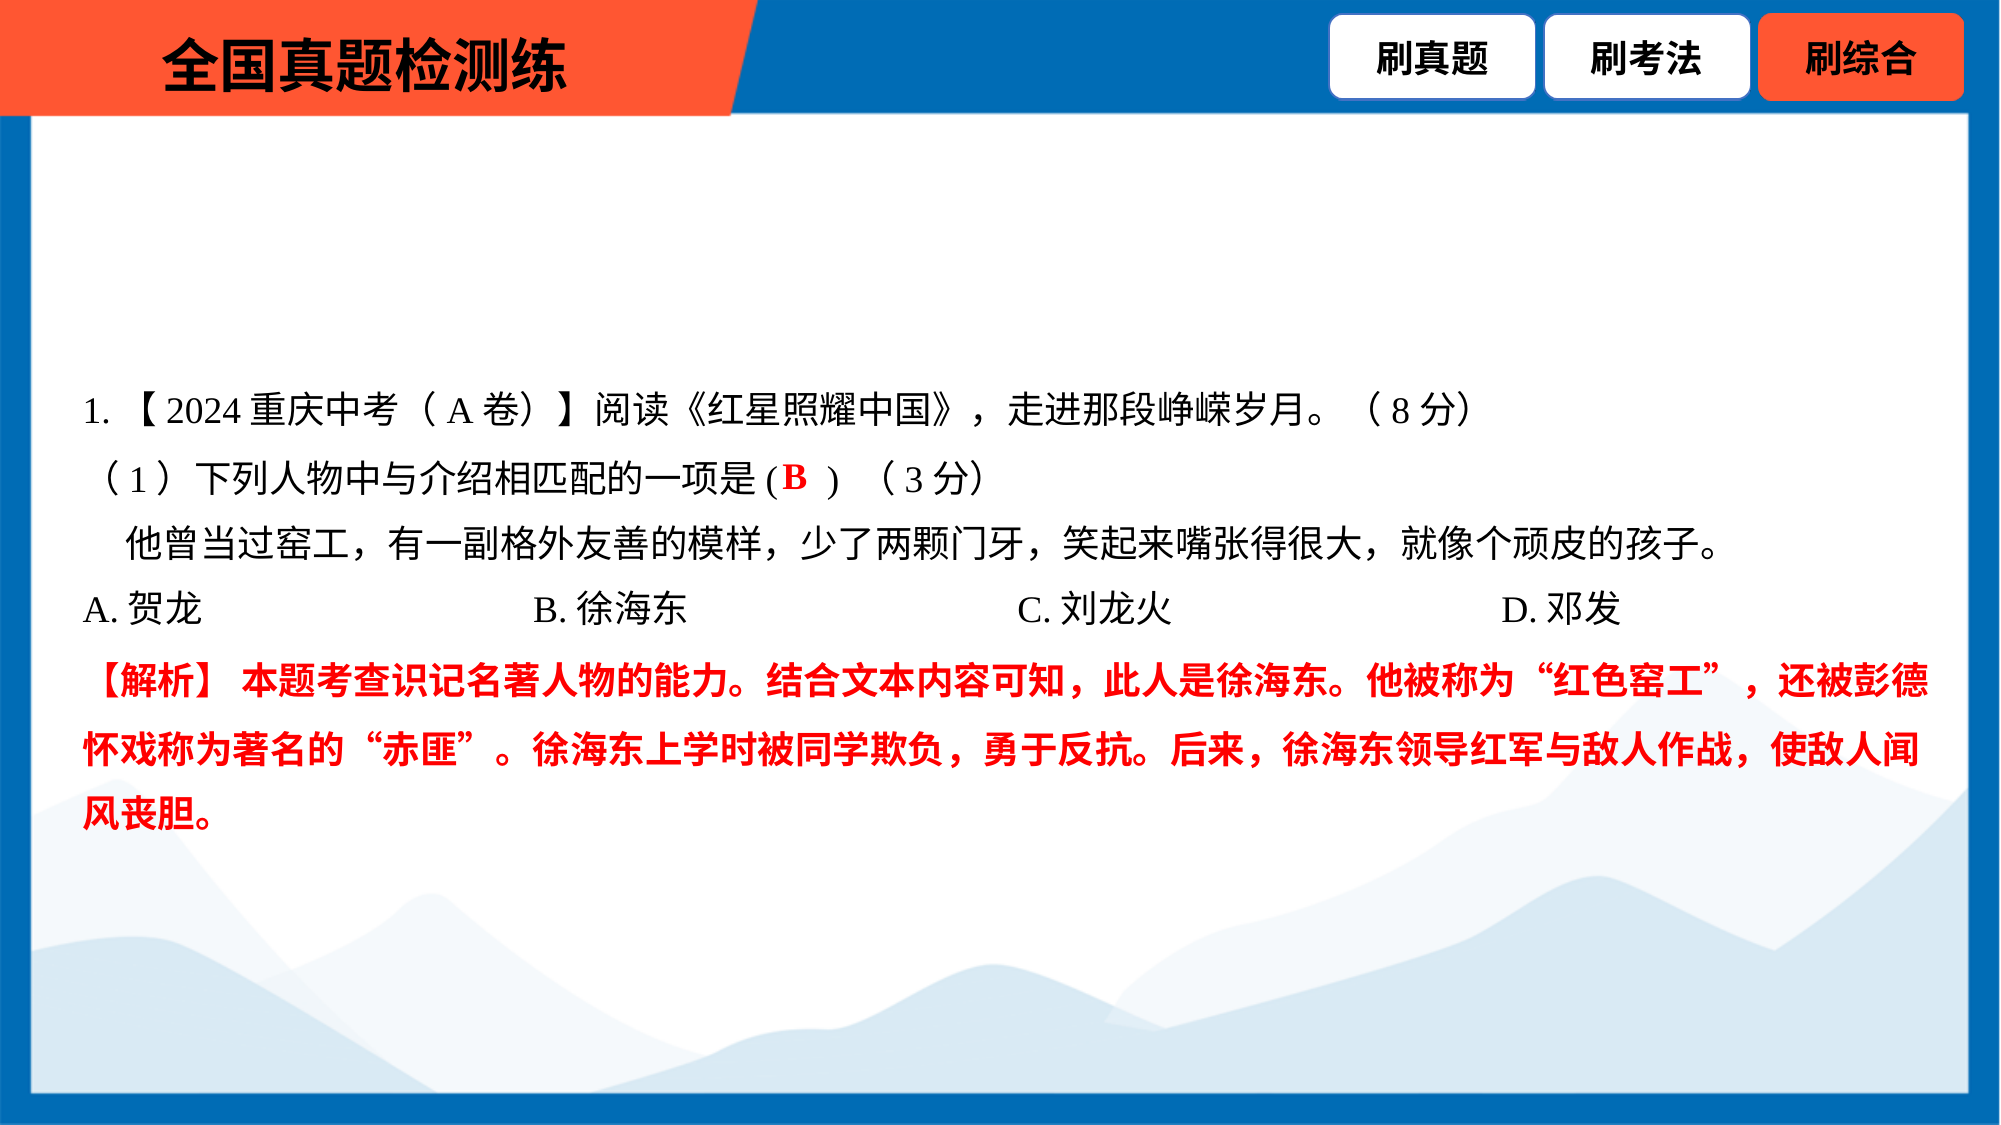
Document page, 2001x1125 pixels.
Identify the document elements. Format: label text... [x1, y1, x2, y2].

text_box （1）下列人物中与介绍相匹配的一项是( ) （3分） 他曾当过窑工，有一副格外友善的模样，少了两颗门牙，笑起来嘴张得很大，就像个顽皮的孩子。 [82, 431, 1917, 558]
text_box 【解析】 本题考查识记名著人物的能力。结合文本内容可知，此人是徐海东。他被称为“红色窑工”，还被彭德 怀戏称为著名的“赤匪”。徐海东上学时被同学欺负，勇于反抗。后来，徐海东领导红军与敌人作战，使敌人闻 风丧胆。 [82, 633, 1917, 829]
text_box B [768, 432, 822, 491]
picture [0, 0, 2000, 1125]
text_box 1.【2024重庆中考（A卷）】阅读《红星照耀中国》，走进那段峥嵘岁月。（8分） [82, 366, 1917, 425]
text_box A.贺龙 B.徐海东 C.刘龙火 D.邓发 [82, 565, 1917, 624]
